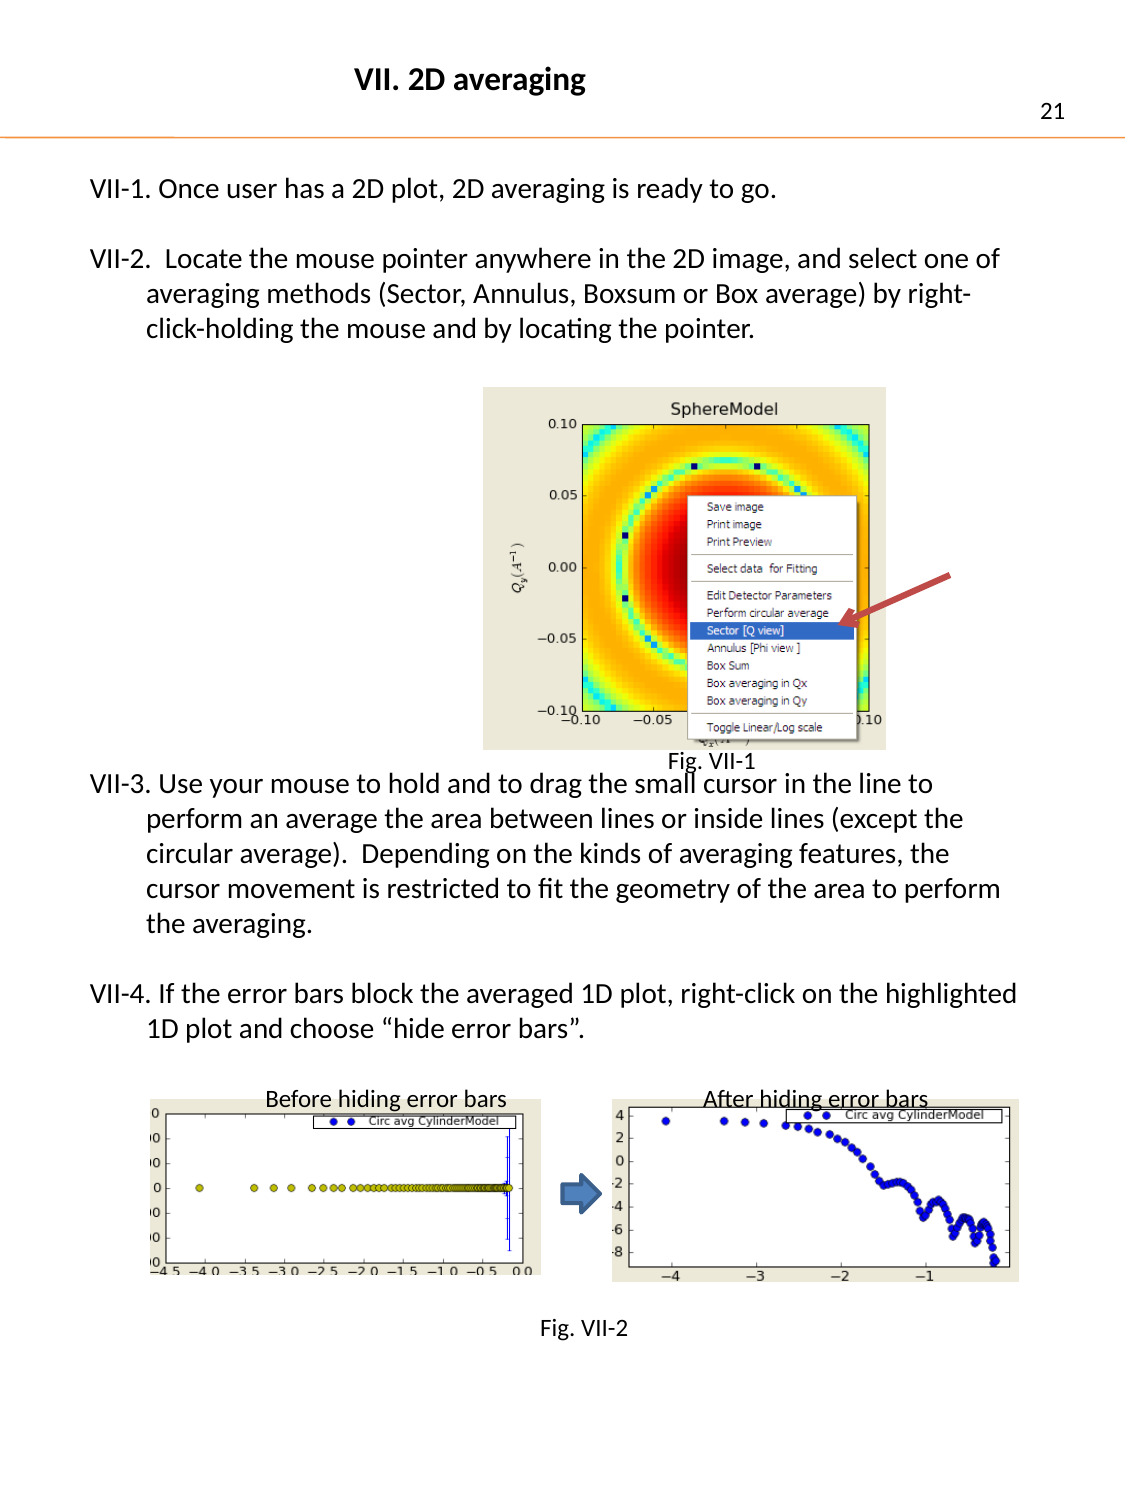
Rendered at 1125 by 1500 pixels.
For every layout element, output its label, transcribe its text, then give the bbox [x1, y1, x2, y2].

text_box Fig. VII-1 [653, 758, 772, 783]
text_box [560, 1173, 603, 1215]
picture [612, 1099, 1019, 1282]
text_box Fig. VII-2 [525, 1304, 644, 1350]
text_box 21 [1025, 87, 1081, 133]
text_box Before hiding error bars [250, 1074, 523, 1098]
text_box VII. 2D averaging [339, 49, 602, 105]
picture [149, 1099, 541, 1276]
text_box VII-1. Once user has a 2D plot, 2D averaging is ready to go. VII-2. Locate the mouse pointer anywhere in the 2D image, and select one of averaging methods (Sector, Annulus, Boxsum or Box average) by right-click-holding the mouse and by locating the pointer. VII-3. Use your mouse to hold and to drag the small cursor in the line to perform an average the area between lines or inside lines (except the circular average). Depending on the kinds of averaging features, the cursor movement is restricted to fit the geometry of the area to perform the averaging. VII-4. If the error bars block the averaged 1D plot, right-click on the highlighted 1D plot and choose “hide error bars”. [74, 162, 1038, 1052]
text_box After hiding error bars [688, 1074, 944, 1098]
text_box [837, 574, 951, 626]
picture [482, 387, 886, 751]
